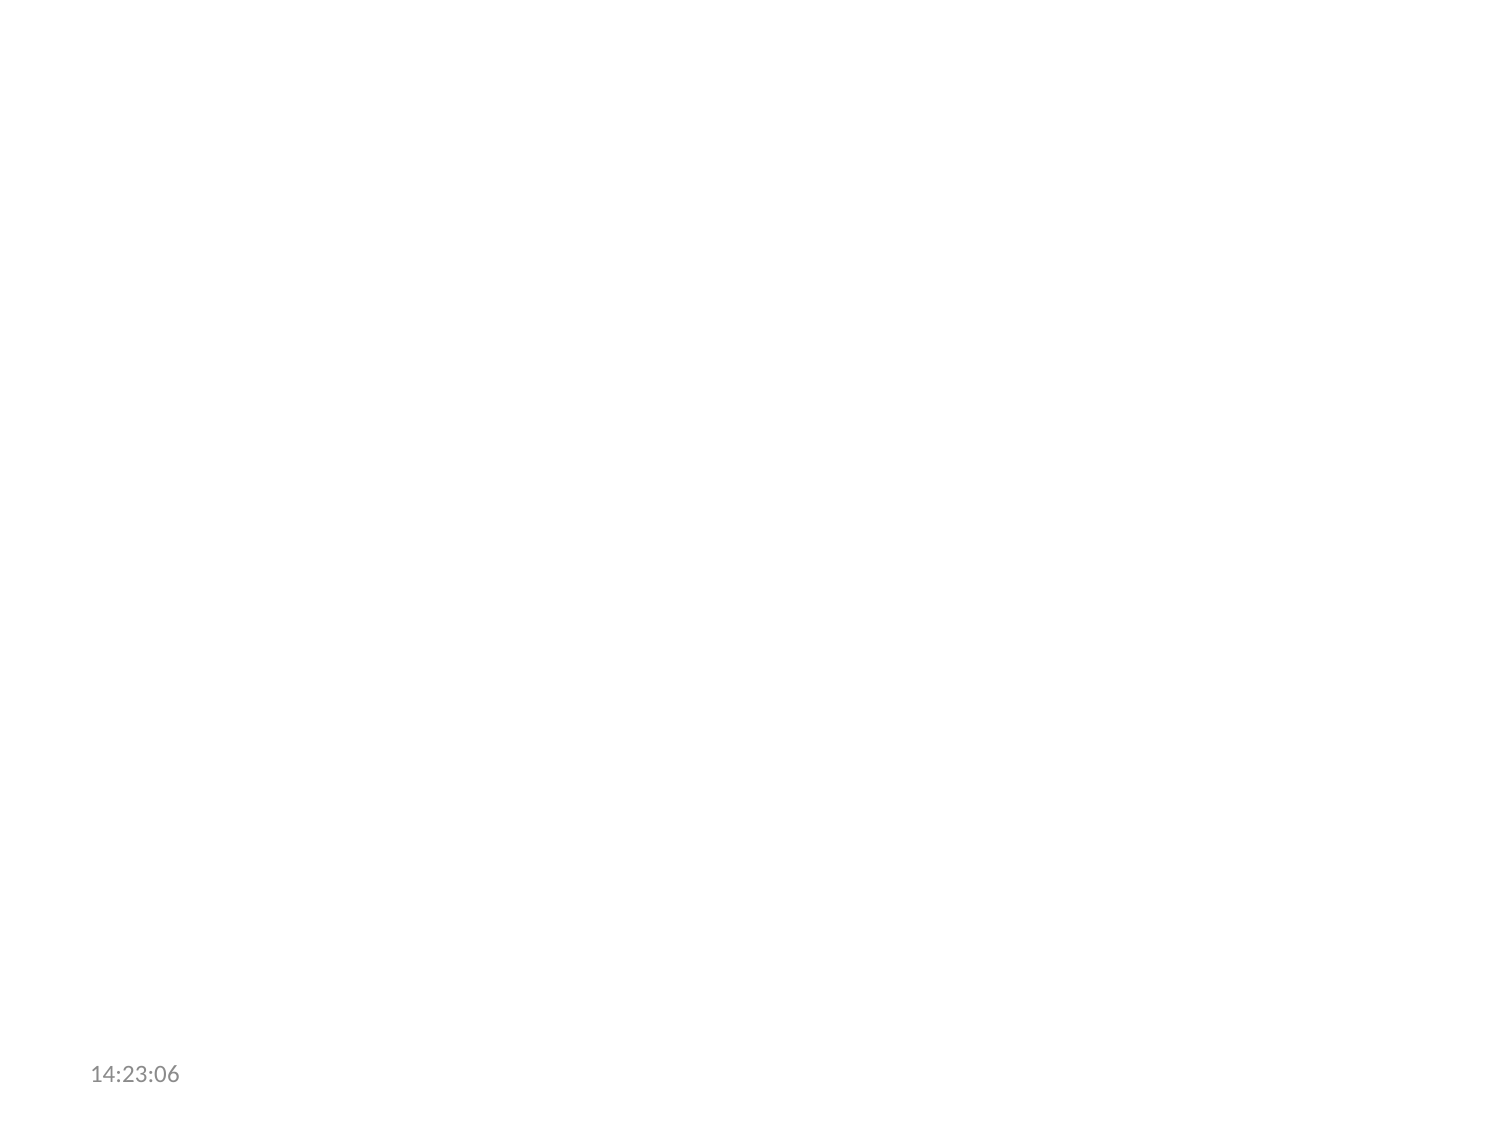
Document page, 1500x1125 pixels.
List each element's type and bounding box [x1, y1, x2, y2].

slide_number [75, 1042, 425, 1103]
